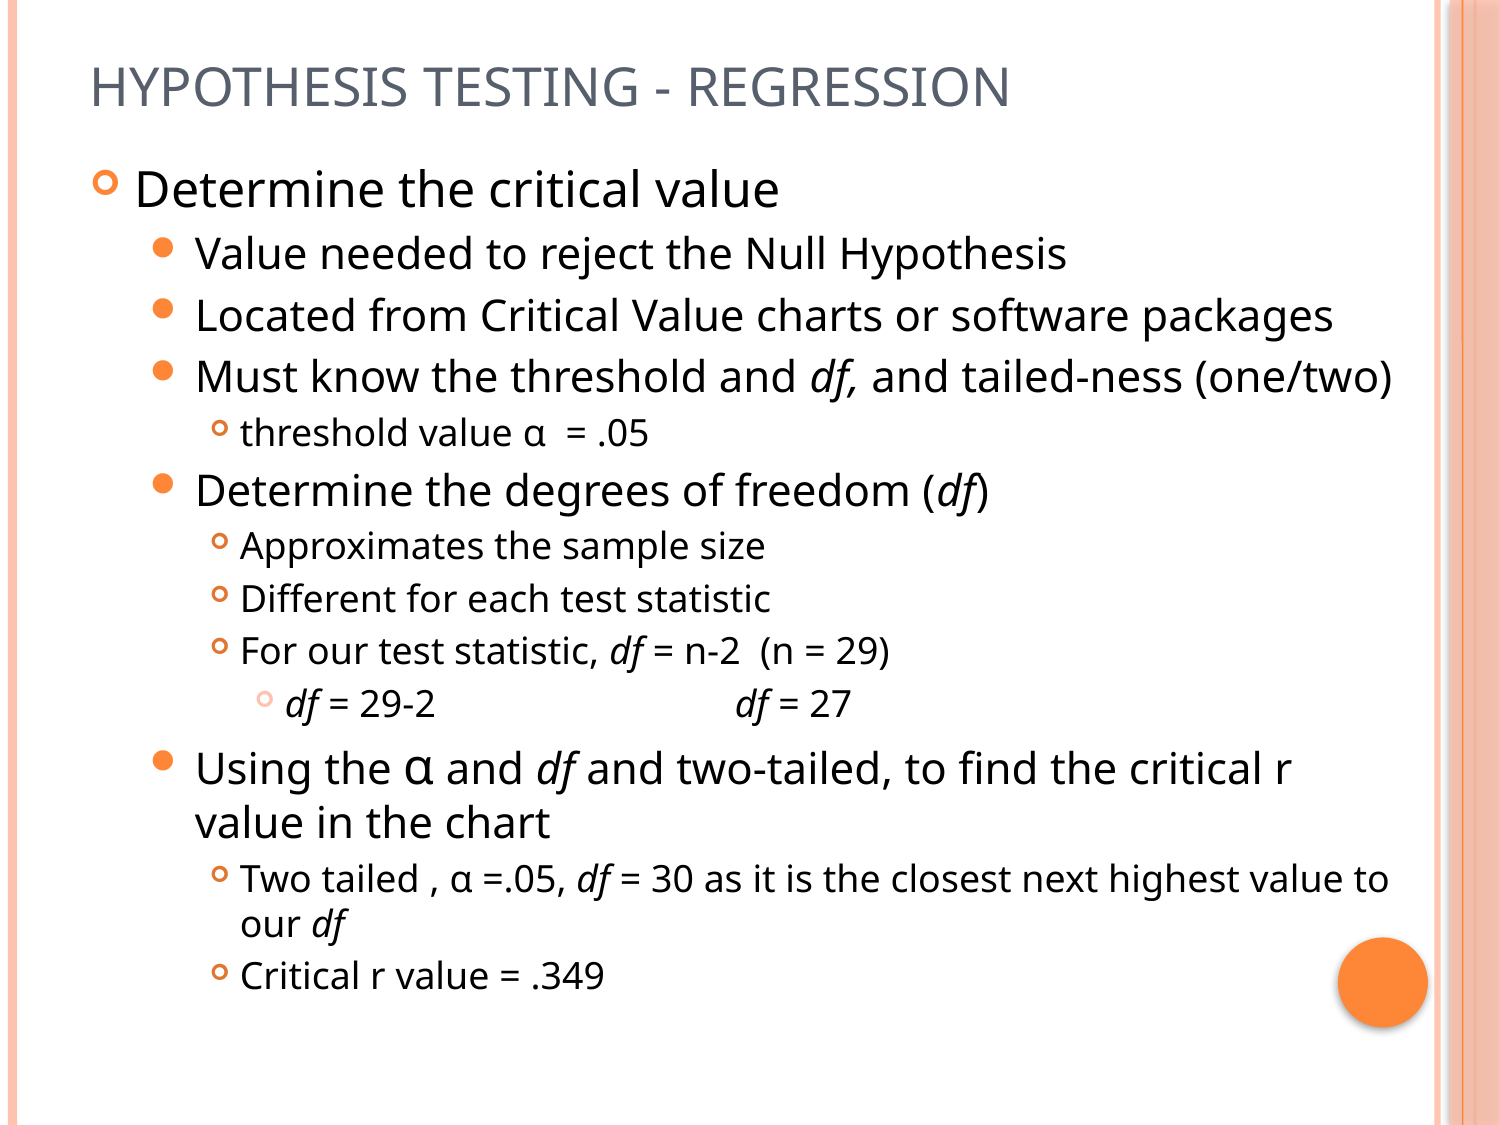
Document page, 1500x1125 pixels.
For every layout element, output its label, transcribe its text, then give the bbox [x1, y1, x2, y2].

title Hypothesis Testing - Regression [75, 45, 1300, 125]
list Determine the critical value Value needed to reject the Null Hypothesis Located from Critical Value charts or software packages Must know the threshold and df, and tailed-ness (one/two) threshold value α = .05 Determine the degrees of freedom (df) Approximates the sample size Different for each test statistic For our test statistic, df = n-2 (n = 29) df = 29-2 df = 27 Using the α and df and two-tailed, to find the critical r value in the chart Two tailed , α =.05, df = 30 as it is the closest next highest value to our df Critical r value = .349 [75, 149, 1425, 1063]
